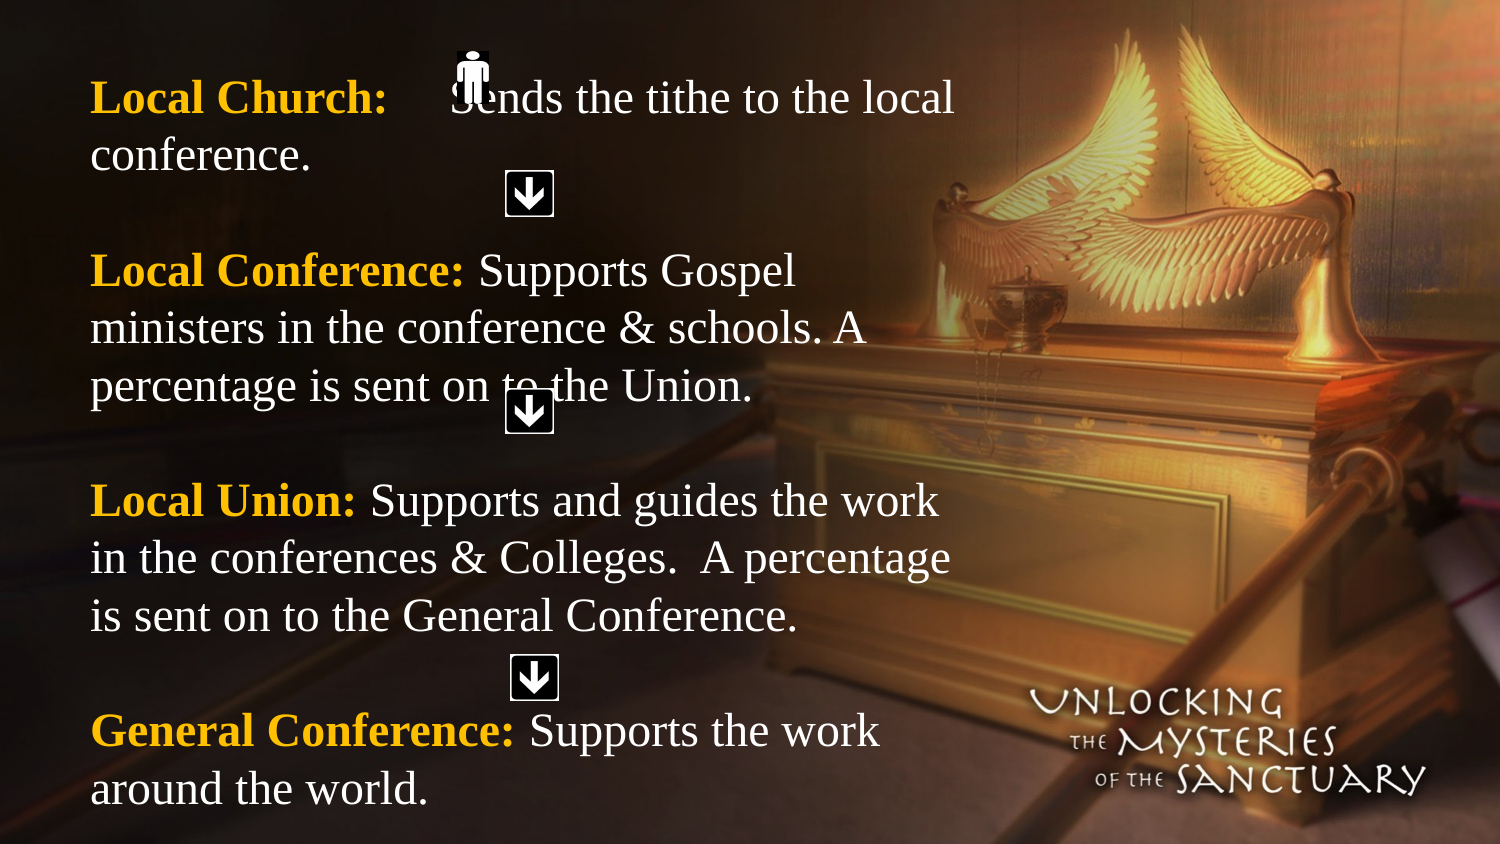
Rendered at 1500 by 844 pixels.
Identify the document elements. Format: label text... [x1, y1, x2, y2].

picture [510, 654, 559, 701]
picture [0, 0, 1500, 844]
list Local Church: Sends the tithe to the local conference. Local Conference: Supports Gospel ministers in the conference & schools. A percentage is sent on to the Union. Local Union: Supports and guides the work in the conferences & Colleges. A percentage is sent on to the General Conference. General Conference: Supports the work around the world. [75, 25, 985, 844]
title [985, 33, 1425, 175]
picture [505, 170, 555, 217]
picture [505, 387, 555, 435]
picture [457, 51, 490, 105]
